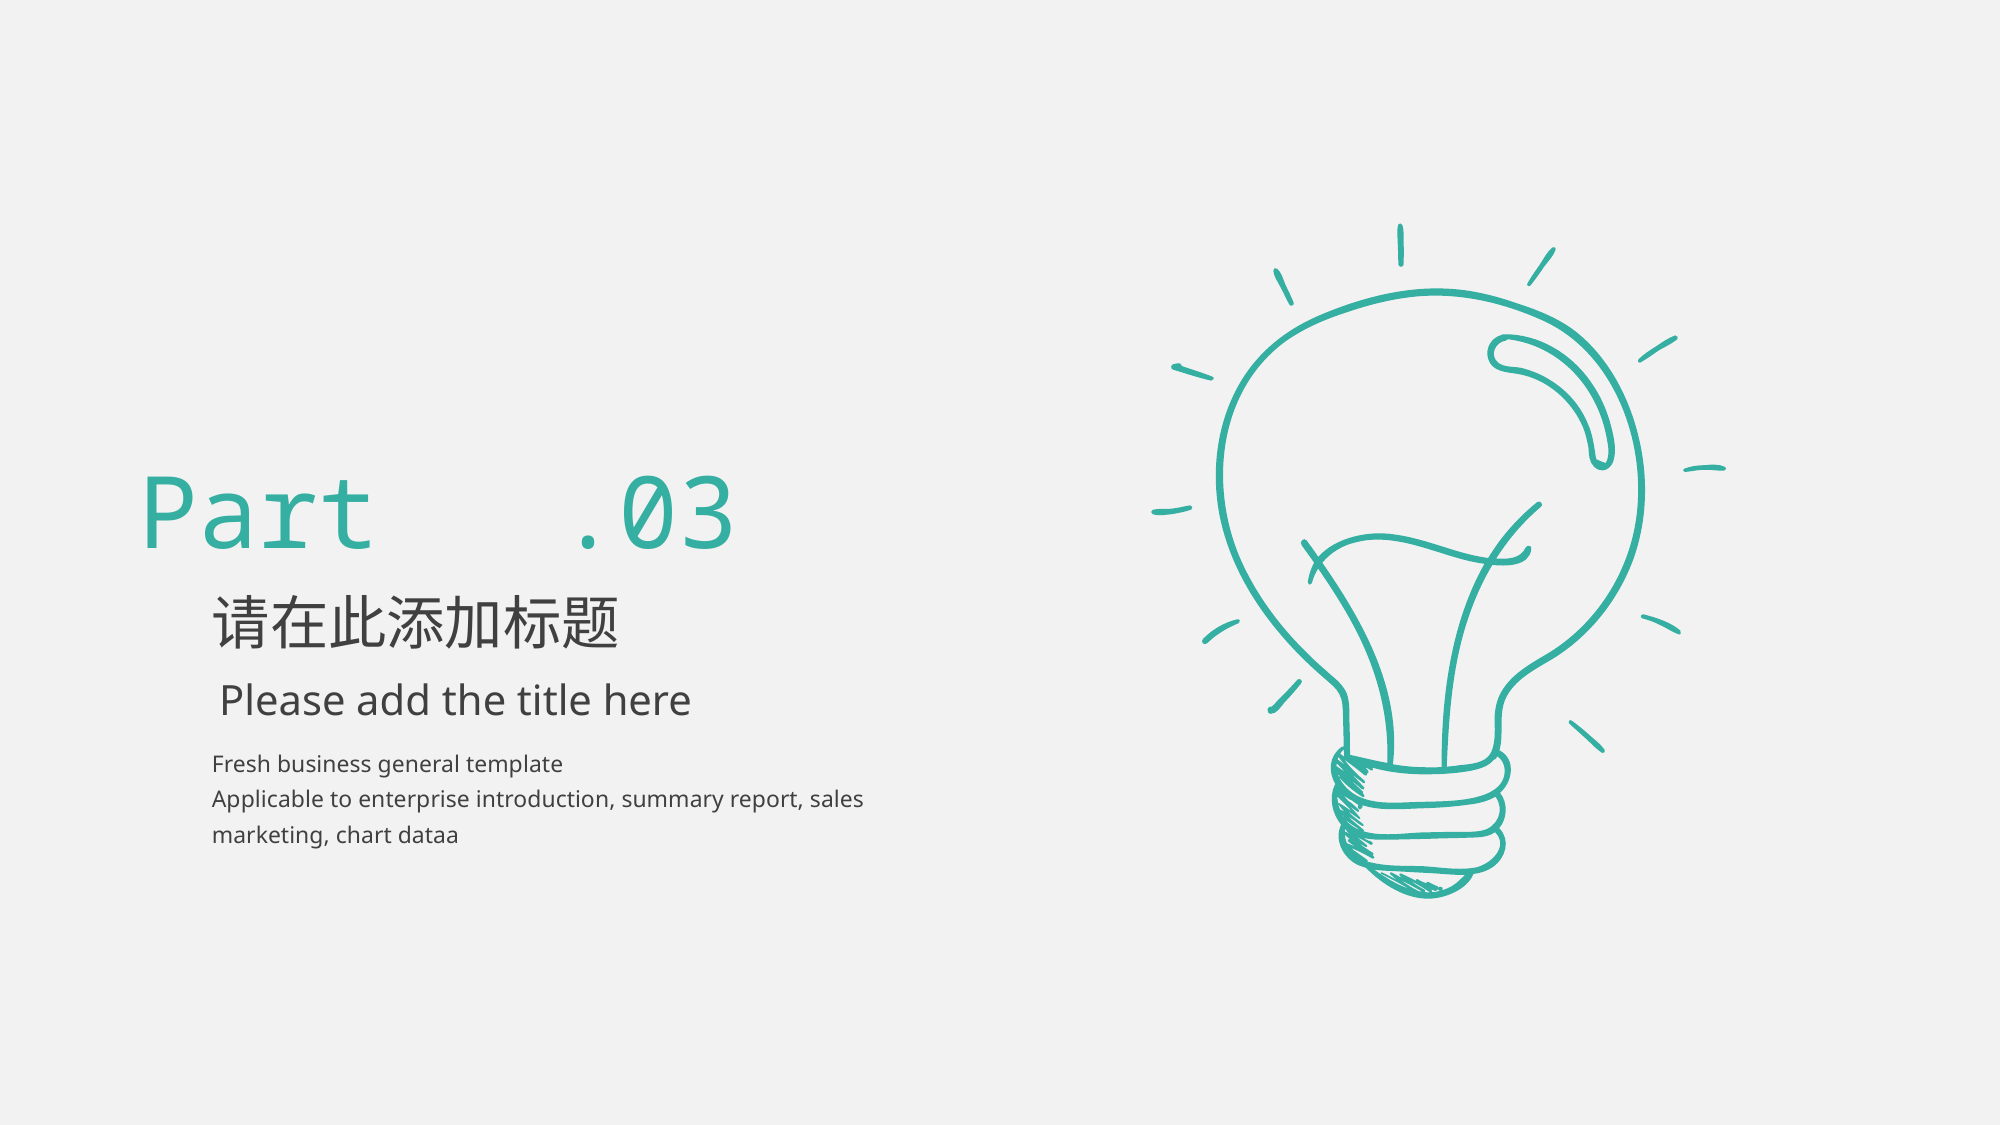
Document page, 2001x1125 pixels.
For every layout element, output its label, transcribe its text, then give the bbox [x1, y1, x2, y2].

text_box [1152, 224, 1726, 877]
text_box Part .03 [123, 440, 753, 576]
text_box Please add the title here [204, 666, 708, 732]
text_box Fresh business general template Applicable to enterprise introduction, summary report, sales marketing, chart dataa [197, 733, 986, 856]
text_box 请在此添加标题 [197, 578, 779, 664]
